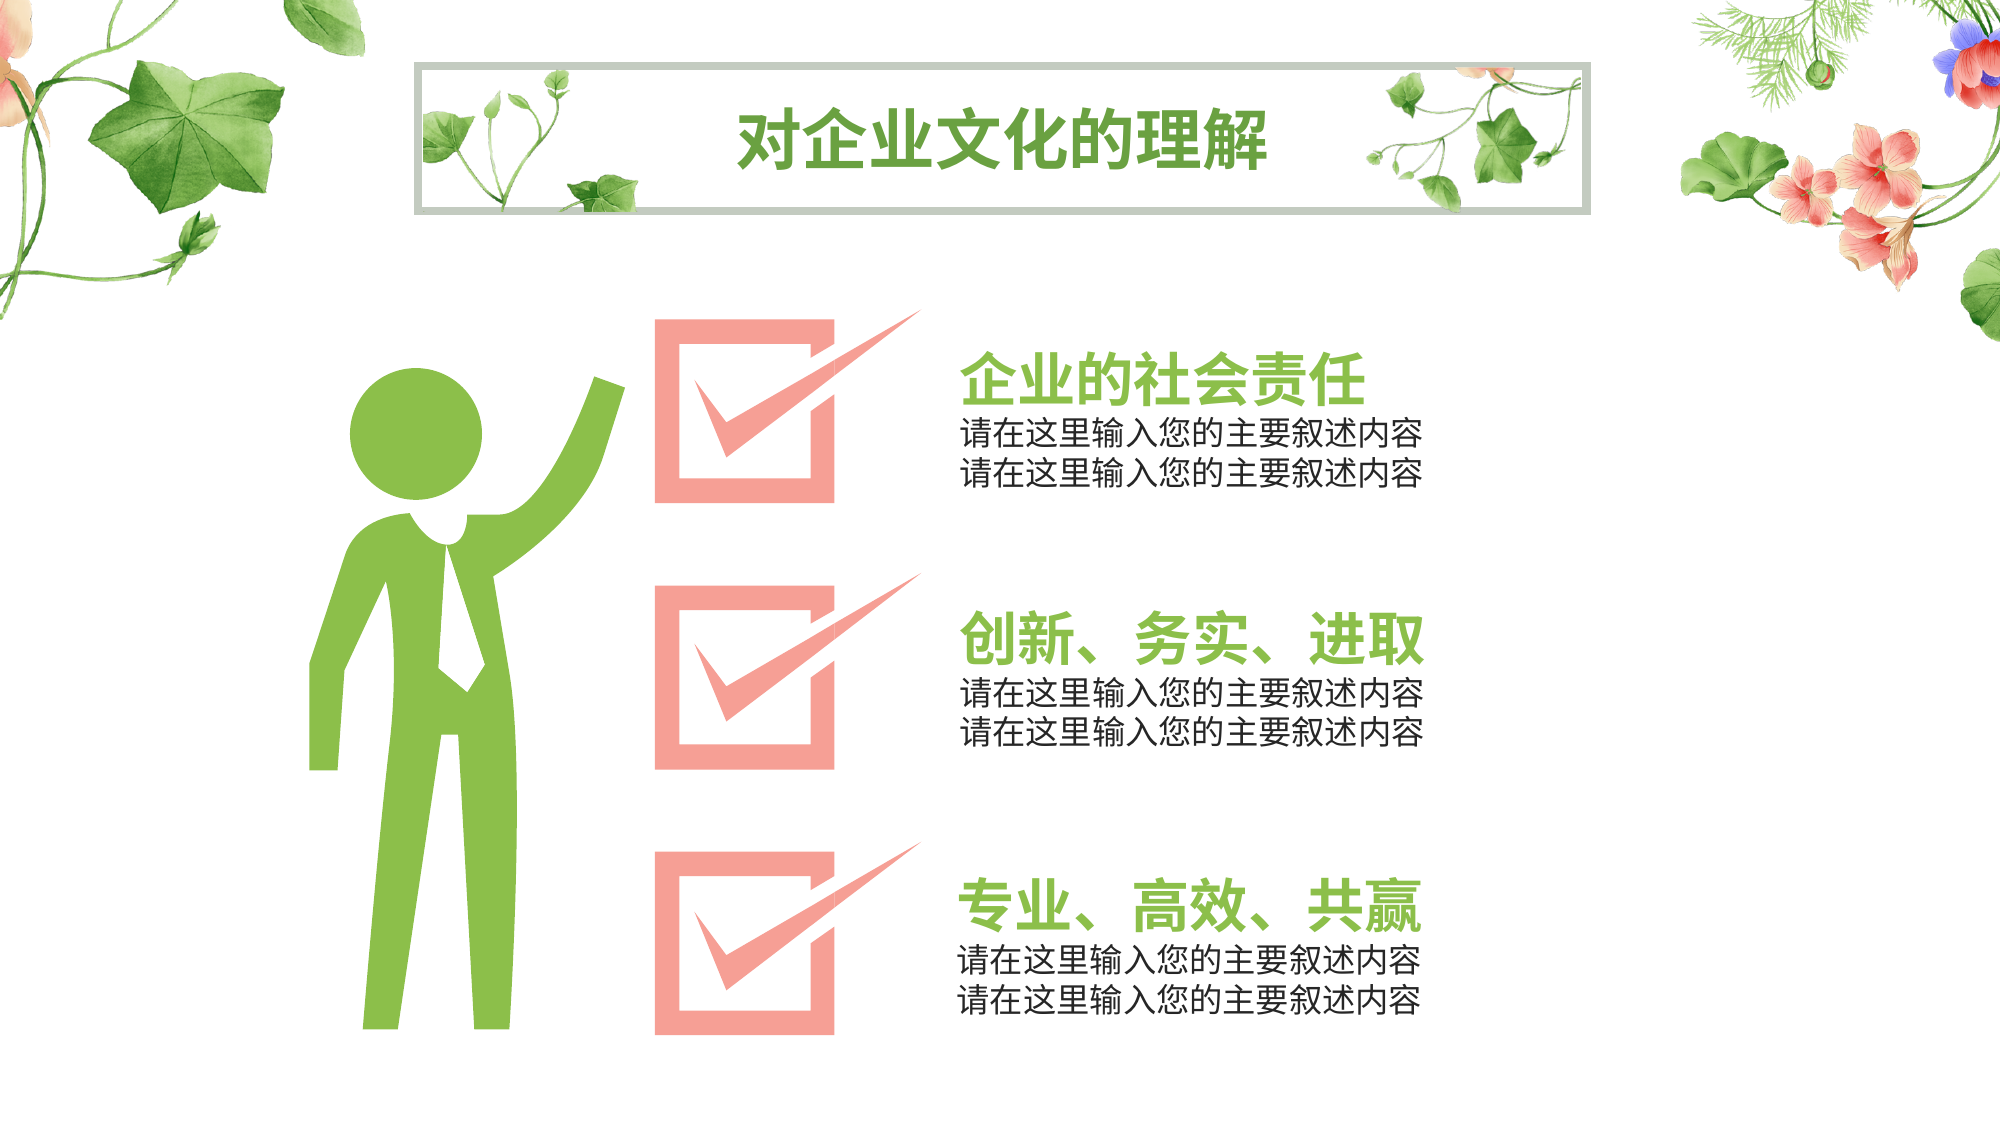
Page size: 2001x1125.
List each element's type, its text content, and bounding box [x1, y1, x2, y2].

text_box 专业、高效、共赢 请在这里输入您的主要叙述内容 请在这里输入您的主要叙述内容 [942, 862, 1438, 1125]
text_box 对企业文化的理解 [720, 90, 1285, 186]
text_box [646, 65, 1395, 212]
text_box 创新、务实、进取 请在这里输入您的主要叙述内容 请在这里输入您的主要叙述内容 [944, 594, 1441, 860]
picture [1362, 33, 1581, 254]
text_box 企业的社会责任 请在这里输入您的主要叙述内容 请在这里输入您的主要叙述内容 [944, 335, 1440, 594]
picture [0, 0, 389, 327]
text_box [655, 572, 922, 770]
text_box [417, 65, 423, 212]
text_box [1548, 65, 1587, 212]
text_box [655, 841, 922, 1036]
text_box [655, 309, 922, 504]
text_box [654, 310, 1181, 1072]
picture [423, 52, 646, 212]
picture [1672, 0, 2000, 347]
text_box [309, 367, 626, 1030]
